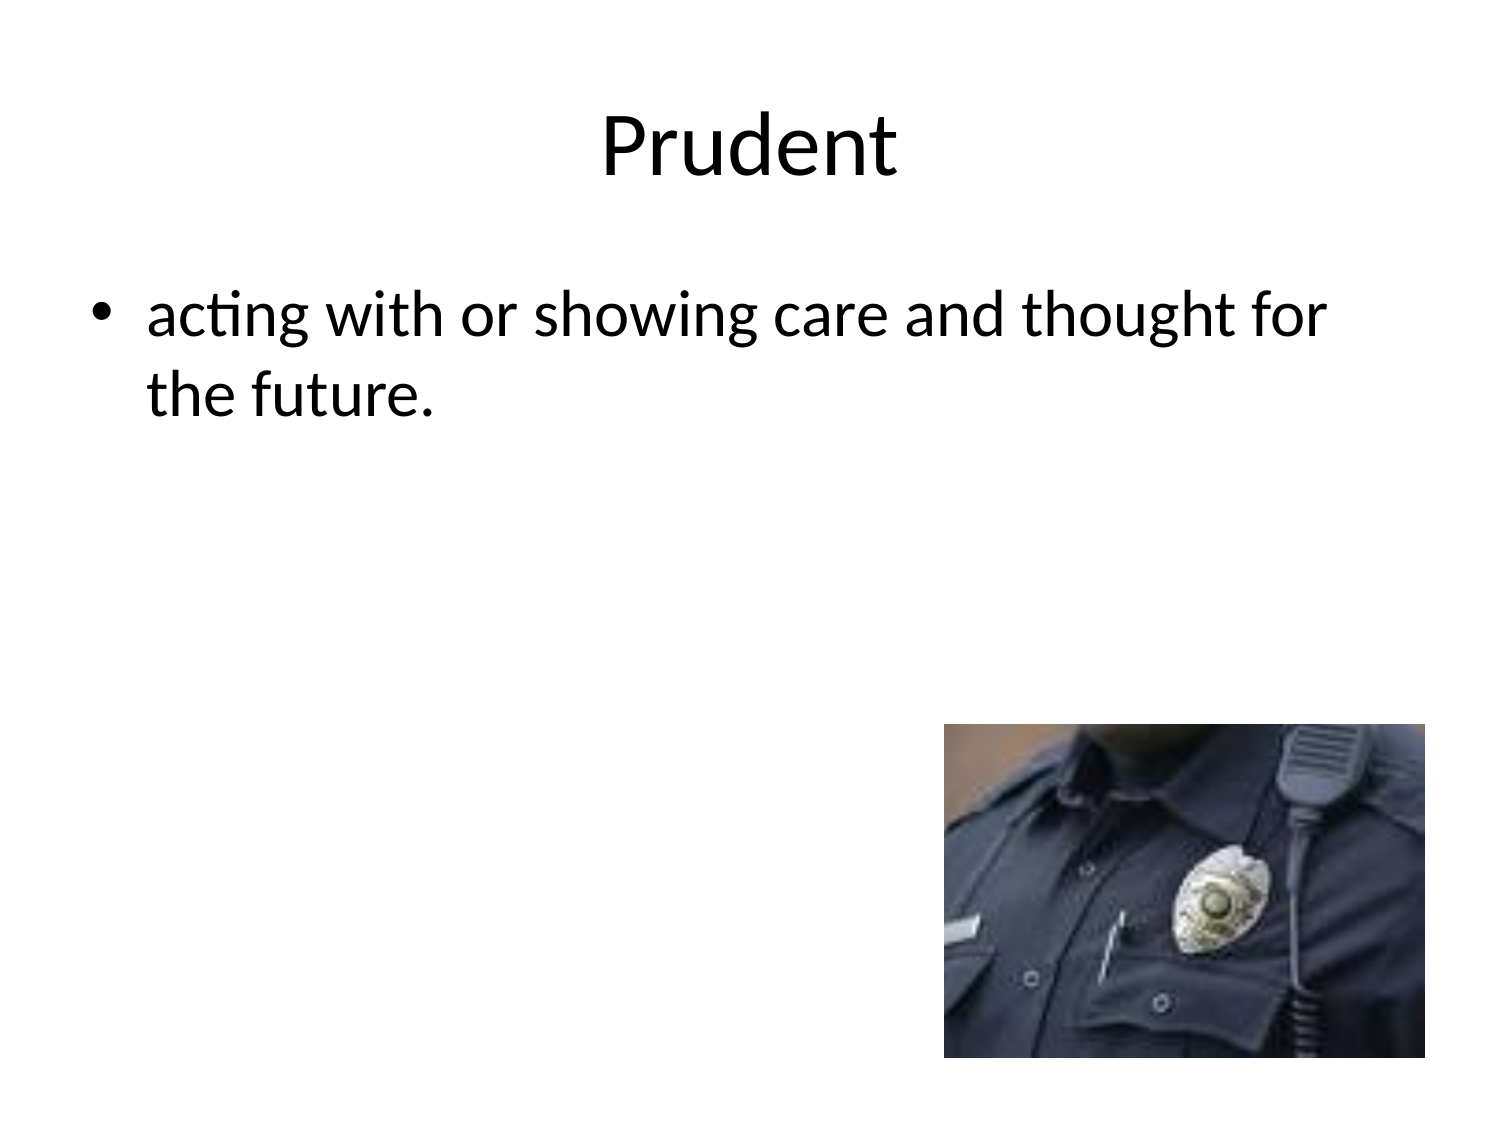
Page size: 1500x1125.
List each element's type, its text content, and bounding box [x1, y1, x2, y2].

title Prudent [75, 45, 1425, 233]
list acting with or showing care and thought for the future. [75, 262, 1425, 1005]
picture [944, 724, 1426, 1058]
